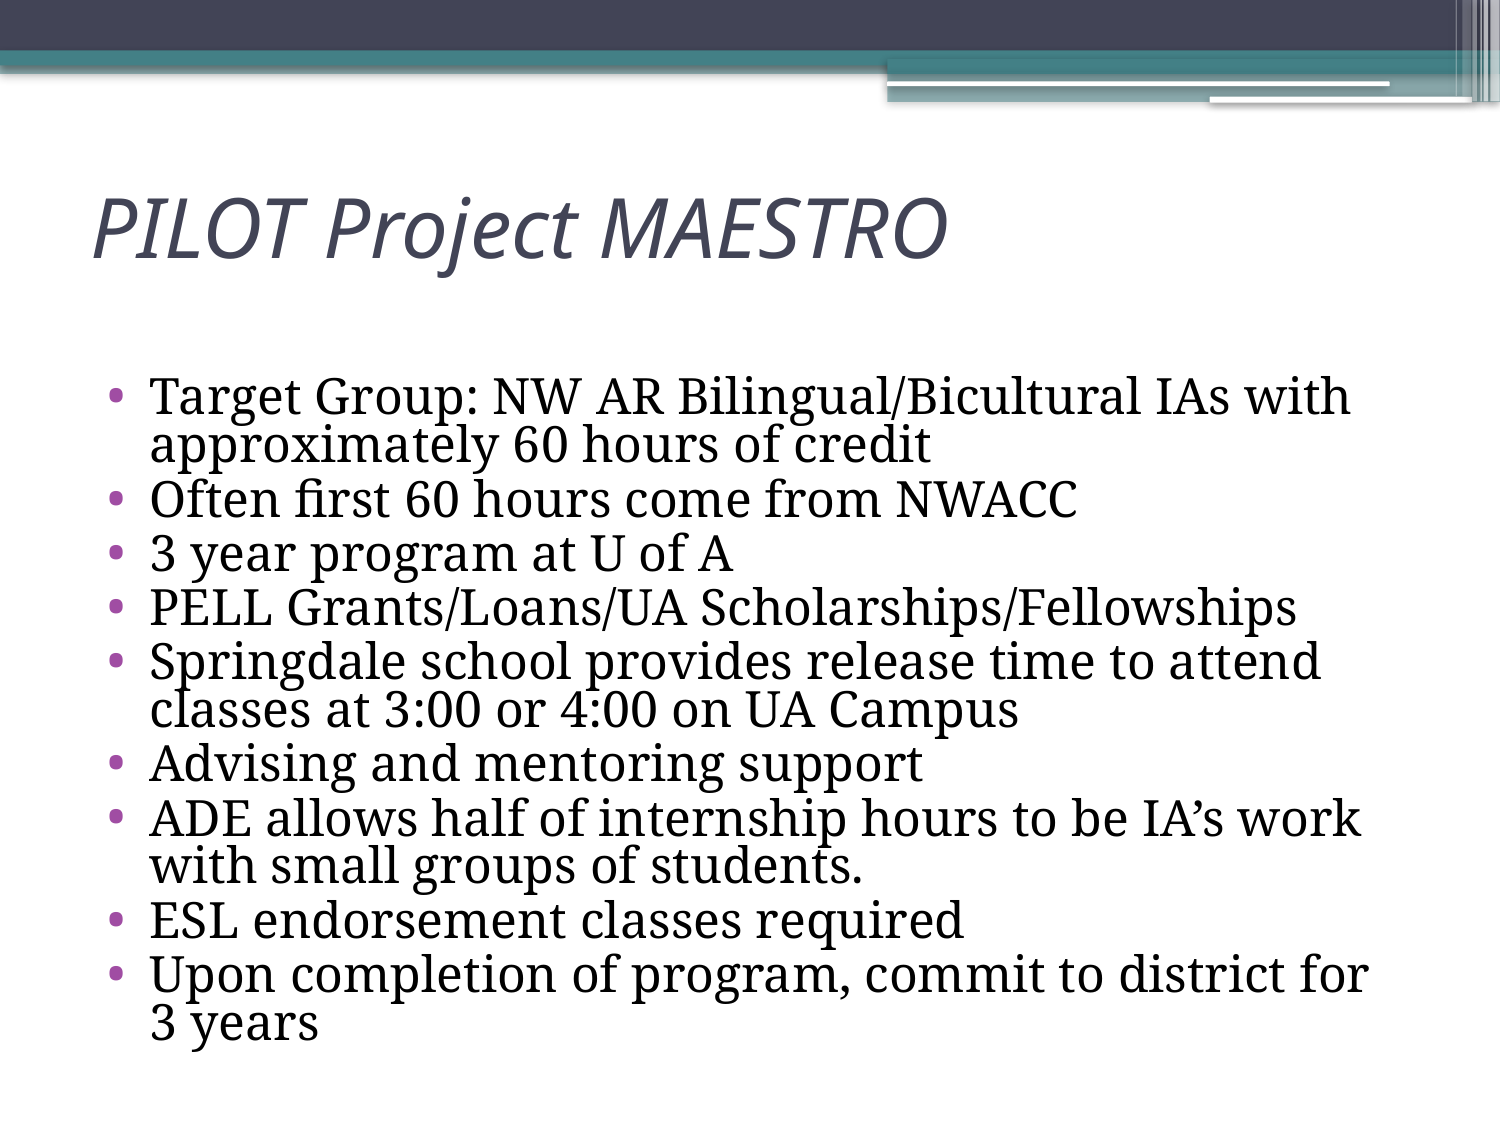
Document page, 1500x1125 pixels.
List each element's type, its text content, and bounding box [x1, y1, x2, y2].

list Target Group: NW AR Bilingual/Bicultural IAs with approximately 60 hours of credit Often first 60 hours come from NWACC 3 year program at U of A PELL Grants/Loans/UA Scholarships/Fellowships Springdale school provides release time to attend classes at 3:00 or 4:00 on UA Campus Advising and mentoring support ADE allows half of internship hours to be IA’s work with small groups of students. ESL endorsement classes required Upon completion of program, commit to district for 3 years [75, 369, 1425, 1079]
title PILOT Project MAESTRO [75, 187, 1425, 363]
